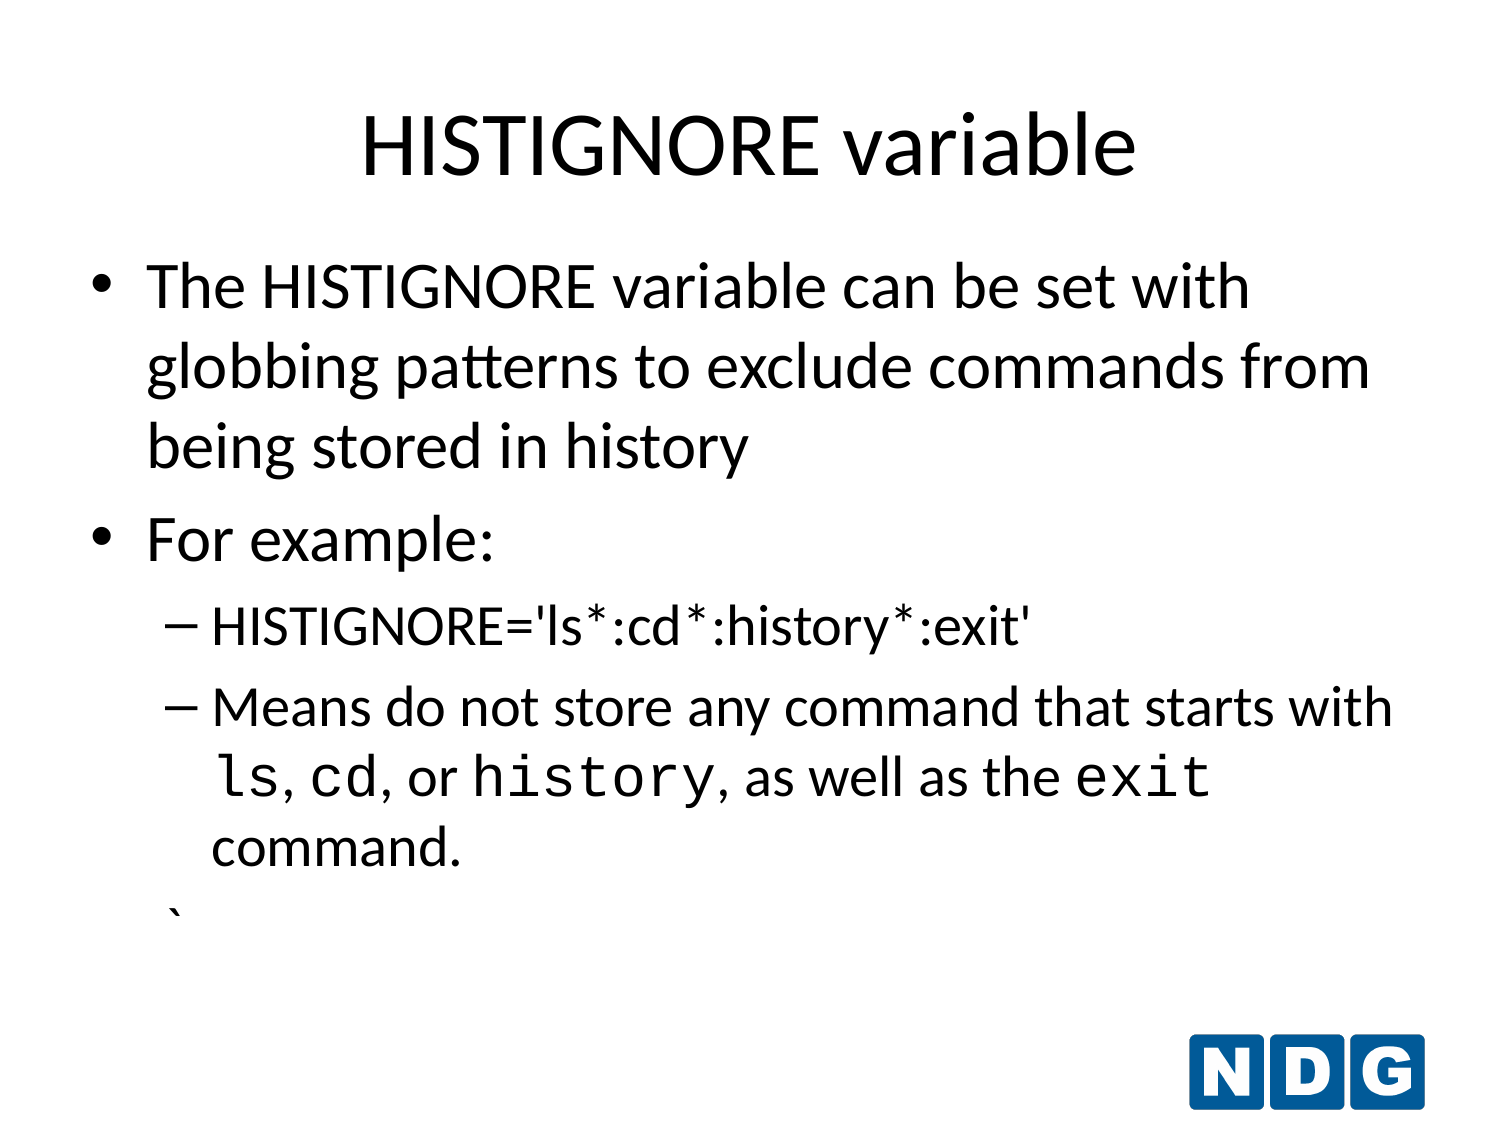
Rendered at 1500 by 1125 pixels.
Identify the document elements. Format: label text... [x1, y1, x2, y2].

list The HISTIGNORE variable can be set with globbing patterns to exclude commands from being stored in history For example: HISTIGNORE='ls*:cd*:history*:exit' Means do not store any command that starts with ls, cd, or history, as well as the exit command. ` [74, 234, 1426, 978]
title HISTIGNORE variable [74, 44, 1426, 233]
picture [1189, 1034, 1425, 1110]
